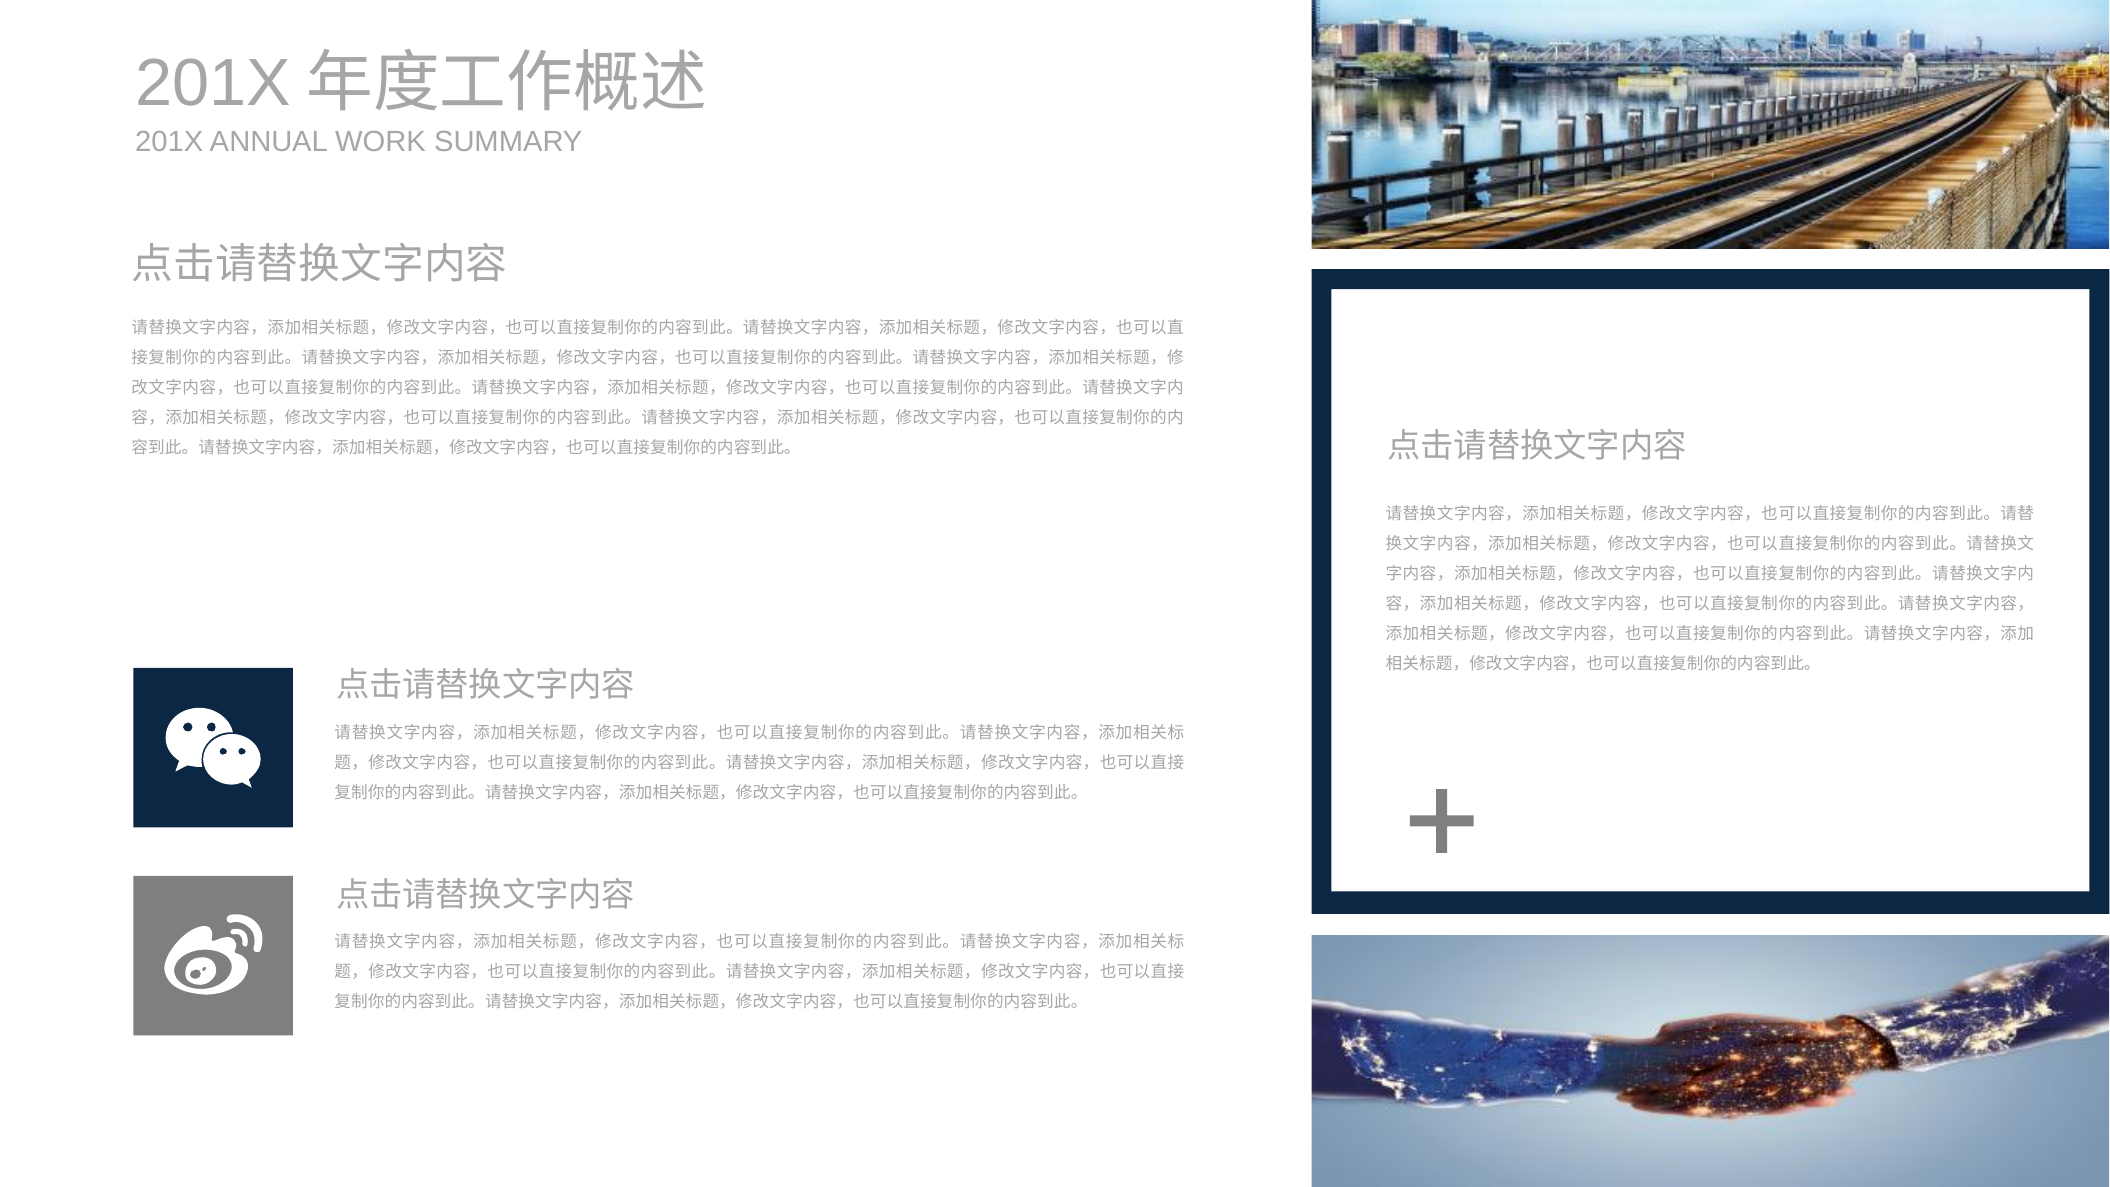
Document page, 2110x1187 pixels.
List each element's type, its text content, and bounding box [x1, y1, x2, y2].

text_box [1311, 0, 2110, 250]
text_box [1409, 788, 1475, 854]
text_box [1311, 935, 2110, 1187]
text_box [1311, 268, 2110, 915]
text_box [133, 663, 1186, 828]
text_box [131, 236, 1186, 459]
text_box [133, 872, 1186, 1036]
text_box 201X ANNUAL WORK SUMMARY [135, 122, 596, 158]
text_box 201X年度工作概述 [135, 38, 783, 119]
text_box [1385, 424, 2036, 676]
